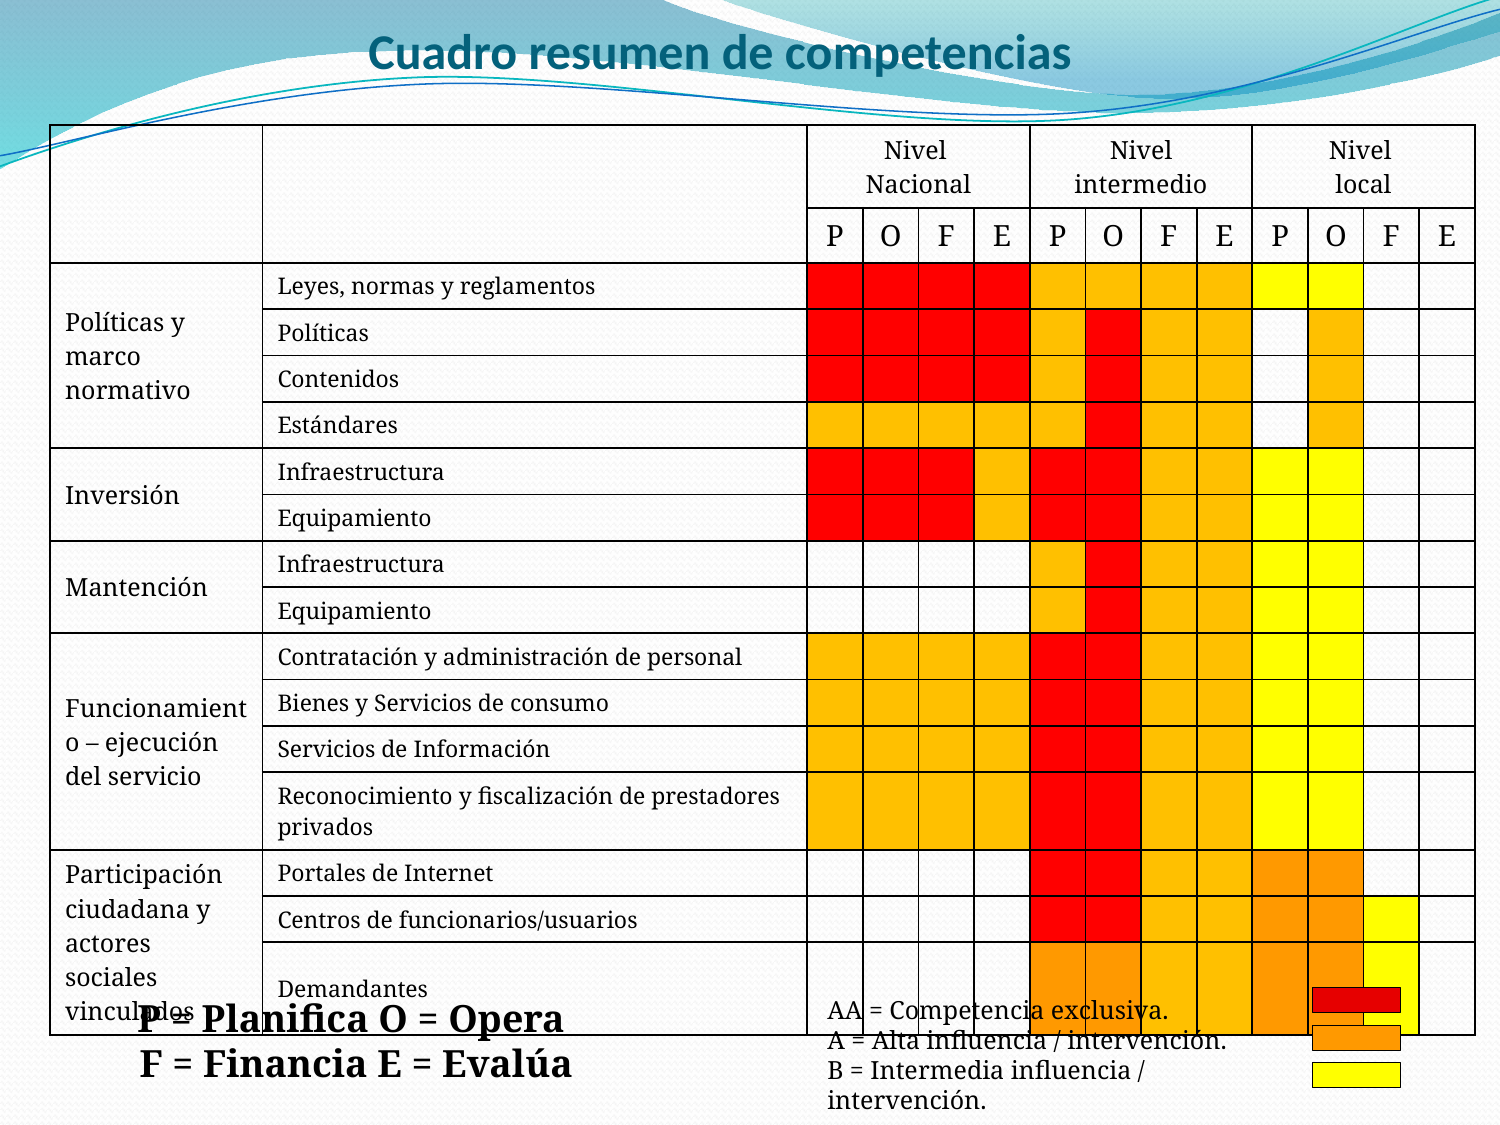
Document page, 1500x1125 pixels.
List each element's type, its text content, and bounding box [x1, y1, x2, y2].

table_cell [1309, 588, 1363, 632]
table_cell [1253, 897, 1307, 941]
table_cell F [1364, 209, 1418, 262]
table_cell [1420, 851, 1474, 895]
table_cell [1031, 495, 1085, 540]
table_cell [864, 588, 918, 632]
table_cell [919, 264, 973, 308]
table_cell [1309, 310, 1363, 355]
table_cell [975, 634, 1029, 679]
table_cell E [975, 209, 1029, 262]
table_cell [975, 403, 1029, 447]
table_cell [1198, 773, 1251, 849]
table_cell F [919, 209, 973, 262]
table_cell [1253, 680, 1307, 725]
table_cell [1420, 588, 1474, 632]
table_cell Servicios de Información [263, 727, 806, 771]
table_cell [864, 310, 918, 355]
table_cell [1253, 542, 1307, 586]
table_cell [808, 727, 862, 771]
table_cell P [808, 209, 862, 262]
table_cell [1142, 773, 1196, 849]
table_cell [1086, 773, 1140, 849]
text_box [1310, 1023, 1402, 1052]
table_cell Portales de Internet [263, 851, 806, 895]
table_cell [1198, 680, 1251, 725]
text_box [1310, 985, 1402, 1015]
table_cell [1364, 634, 1418, 679]
table_cell O [1086, 209, 1140, 262]
table_cell [864, 851, 918, 895]
table_cell [1364, 727, 1418, 771]
table_cell [919, 943, 973, 987]
table_cell [1142, 495, 1196, 540]
table_cell [1086, 310, 1140, 355]
table_cell [919, 403, 973, 447]
table_cell [1031, 403, 1085, 447]
table_cell [1031, 851, 1085, 895]
table_cell [1420, 542, 1474, 586]
table_cell [1031, 773, 1085, 849]
table_cell [808, 542, 862, 586]
table_cell [1309, 727, 1363, 771]
table_cell [808, 897, 862, 941]
table_cell [1420, 449, 1474, 494]
table_cell Reconocimiento y fiscalización de prestadores privados [263, 773, 806, 849]
table_cell Equipamiento [263, 495, 806, 540]
table_cell [808, 264, 862, 308]
table_cell [808, 449, 862, 494]
table_cell [1364, 356, 1418, 401]
table_cell [1253, 495, 1307, 540]
table_cell [864, 356, 918, 401]
table_cell [1198, 634, 1251, 679]
table_cell [1031, 264, 1085, 308]
table_cell [1309, 403, 1363, 447]
table_cell Infraestructura [263, 542, 806, 586]
table_cell [1198, 588, 1251, 632]
table_cell [1031, 542, 1085, 586]
table_cell [1309, 449, 1363, 494]
table_cell [1309, 264, 1363, 308]
table_cell [1364, 588, 1418, 632]
table_cell E [1420, 209, 1474, 262]
table_cell [1253, 634, 1307, 679]
table_cell [808, 310, 862, 355]
table_cell [1142, 588, 1196, 632]
table_cell [808, 403, 862, 447]
table_cell Infraestructura [263, 449, 806, 494]
table_cell [1031, 310, 1085, 355]
table_cell [975, 680, 1029, 725]
table_cell F [1142, 209, 1196, 262]
table_cell Bienes y Servicios de consumo [263, 680, 806, 725]
table_cell [864, 264, 918, 308]
table_cell [864, 634, 918, 679]
table_cell [975, 310, 1029, 355]
table_cell [1086, 588, 1140, 632]
table_cell [1364, 449, 1418, 494]
table_cell [1420, 495, 1474, 540]
table_cell O [1309, 209, 1363, 262]
table_cell [919, 542, 973, 586]
table_cell [1142, 680, 1196, 725]
table_cell [1198, 356, 1251, 401]
table_cell [1086, 943, 1140, 987]
table_cell [919, 680, 973, 725]
table_cell [1364, 680, 1418, 725]
table_cell P [1031, 209, 1085, 262]
table_cell [1086, 264, 1140, 308]
table_cell [1420, 727, 1474, 771]
table_cell [1420, 773, 1474, 849]
table_cell [1031, 356, 1085, 401]
table_cell [1031, 727, 1085, 771]
table_cell [864, 403, 918, 447]
table_cell O [864, 209, 918, 262]
table_cell [808, 356, 862, 401]
table_cell [919, 851, 973, 895]
table_cell [919, 310, 973, 355]
table_cell [975, 773, 1029, 849]
table_cell [1364, 495, 1418, 540]
table_header Nivel intermedio [1031, 126, 1251, 207]
text_box P = Planifica O = Opera F = Financia E = Evalúa [37, 987, 675, 1093]
table_cell [1031, 588, 1085, 632]
table_cell [1364, 403, 1418, 447]
table_cell [1309, 356, 1363, 401]
table_cell [1420, 356, 1474, 401]
table_cell [919, 449, 973, 494]
table_cell [1420, 897, 1474, 941]
table_cell [1364, 542, 1418, 586]
table_cell [1198, 403, 1251, 447]
table_cell [1198, 897, 1251, 941]
table_cell [1198, 310, 1251, 355]
table_cell [919, 356, 973, 401]
table_cell [1309, 634, 1363, 679]
table_cell [1253, 727, 1307, 771]
table_cell [1086, 356, 1140, 401]
table_cell [1420, 264, 1474, 308]
table_cell [808, 943, 862, 1034]
table_cell [1086, 495, 1140, 540]
table_cell [1253, 588, 1307, 632]
table_cell [1309, 851, 1363, 895]
table_cell [808, 634, 862, 679]
table_header [263, 126, 806, 262]
text_box AA = Competencia exclusiva. A = Alta influencia / intervención. B = Intermedia influencia / intervención. [812, 987, 1288, 1122]
table_cell [1420, 634, 1474, 679]
table_cell [1309, 773, 1363, 849]
table_cell [864, 773, 918, 849]
table_cell E [1198, 209, 1251, 262]
table_cell [1031, 634, 1085, 679]
table_cell [1420, 680, 1474, 725]
table_cell Participación ciudadana y actores sociales vinculados [51, 851, 262, 987]
table_cell [1253, 773, 1307, 849]
table_cell [1253, 943, 1307, 1034]
table_cell [1086, 634, 1140, 679]
table_cell [1253, 356, 1307, 401]
table_cell [919, 588, 973, 632]
table_cell [975, 495, 1029, 540]
table_cell Centros de funcionarios/usuarios [263, 897, 806, 941]
table_cell [1198, 449, 1251, 494]
table_cell [975, 943, 1029, 987]
table_cell [1086, 403, 1140, 447]
table_cell [1253, 310, 1307, 355]
table_cell [1086, 542, 1140, 586]
table_cell [1198, 943, 1251, 987]
table_cell [1309, 495, 1363, 540]
table_header [51, 126, 262, 262]
table_cell [1142, 943, 1196, 987]
table_cell [1198, 542, 1251, 586]
table_cell [1364, 264, 1418, 308]
table_cell [1198, 495, 1251, 540]
table_cell [1142, 310, 1196, 355]
table_cell [1031, 897, 1085, 941]
table_cell [1420, 403, 1474, 447]
table_cell [919, 634, 973, 679]
table_cell Equipamiento [263, 588, 806, 632]
table_cell Políticas [263, 310, 806, 355]
table_cell [1253, 851, 1307, 895]
table_cell [919, 495, 973, 540]
table_cell [1364, 851, 1418, 895]
table_cell [975, 449, 1029, 494]
table_cell [864, 542, 918, 586]
table_cell [1364, 773, 1418, 849]
table_cell [864, 897, 918, 941]
table_cell [1364, 310, 1418, 355]
table_cell [975, 264, 1029, 308]
table_cell Mantención [51, 542, 262, 632]
table_cell [1420, 943, 1474, 1034]
text_box [1310, 1060, 1402, 1090]
table_cell [1031, 943, 1085, 987]
table_cell [975, 356, 1029, 401]
table_cell [864, 449, 918, 494]
table_cell [808, 495, 862, 540]
table_cell [1142, 542, 1196, 586]
table_cell Leyes, normas y reglamentos [263, 264, 806, 308]
table_cell [1309, 542, 1363, 586]
table_header Nivel local [1253, 126, 1474, 207]
table_cell [1420, 310, 1474, 355]
table_cell [1142, 897, 1196, 941]
table_cell [1253, 403, 1307, 447]
table_cell [1031, 449, 1085, 494]
table_cell [1253, 264, 1307, 308]
table_cell [975, 542, 1029, 586]
table_cell [1309, 897, 1363, 941]
table_cell [919, 773, 973, 849]
table_header Nivel Nacional [808, 126, 1029, 207]
table_cell [975, 851, 1029, 895]
table_cell [1086, 851, 1140, 895]
table_cell [1309, 680, 1363, 725]
table_cell [808, 773, 862, 849]
table_cell [1142, 264, 1196, 308]
table_cell [1086, 727, 1140, 771]
table_cell Funcionamiento – ejecución del servicio [51, 634, 262, 849]
table_cell [864, 943, 918, 987]
table_cell [1198, 264, 1251, 308]
table_cell [1142, 634, 1196, 679]
table_cell [808, 680, 862, 725]
table_cell Contenidos [263, 356, 806, 401]
table_cell [975, 588, 1029, 632]
table_cell [1198, 851, 1251, 895]
table_cell [1309, 943, 1363, 1034]
table_cell [864, 680, 918, 725]
table_cell [1086, 897, 1140, 941]
table_cell [1142, 449, 1196, 494]
table_cell [1253, 449, 1307, 494]
table_cell [864, 495, 918, 540]
table_cell Estándares [263, 403, 806, 447]
table_cell [1364, 943, 1418, 1034]
text_box Cuadro resumen de competencias [353, 12, 1087, 88]
table_cell [1198, 727, 1251, 771]
table_cell Contratación y administración de personal [263, 634, 806, 679]
table_cell [975, 897, 1029, 941]
table_cell [1142, 727, 1196, 771]
table_cell [1142, 356, 1196, 401]
table_cell [975, 727, 1029, 771]
table_cell [1142, 403, 1196, 447]
table_cell [808, 851, 862, 895]
table_cell [808, 588, 862, 632]
table_cell [864, 727, 918, 771]
table_cell Demandantes [263, 943, 806, 1034]
table_cell P [1253, 209, 1307, 262]
table_cell [1142, 851, 1196, 895]
table_cell [919, 727, 973, 771]
table_cell [1364, 897, 1418, 941]
table_cell [1086, 449, 1140, 494]
table_cell [919, 897, 973, 941]
table_cell Inversión [51, 449, 262, 540]
table_cell [1086, 680, 1140, 725]
table_cell Políticas y marco normativo [51, 264, 262, 447]
table_cell [1031, 680, 1085, 725]
